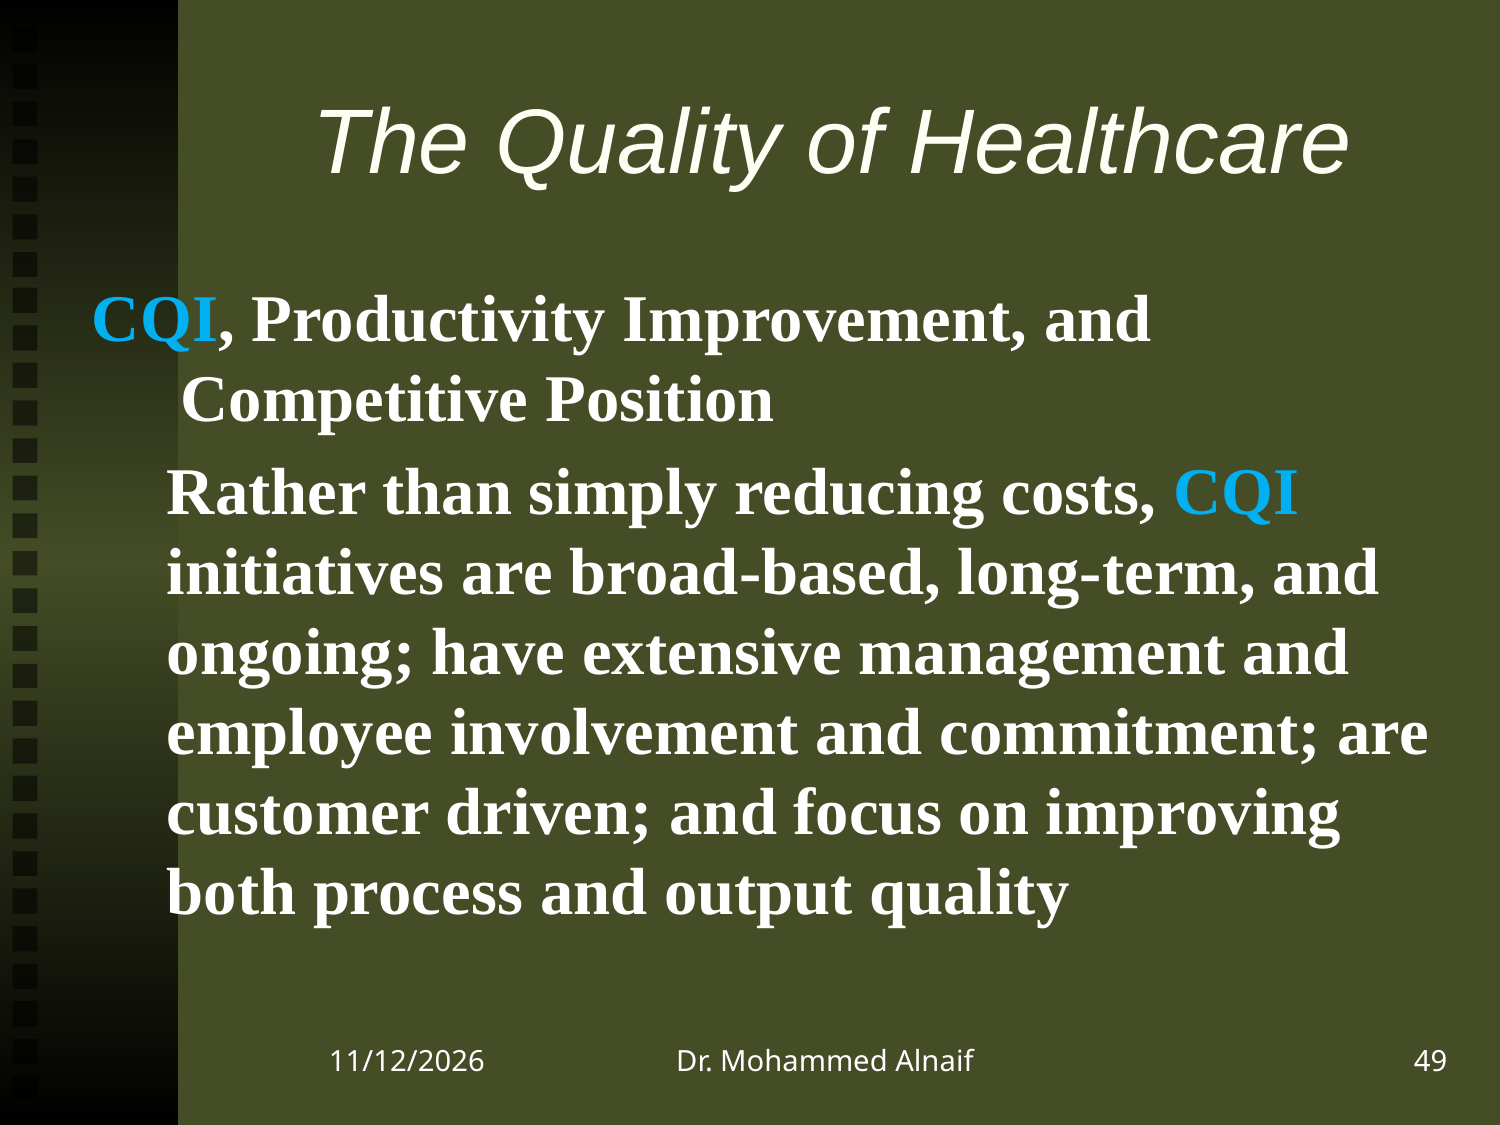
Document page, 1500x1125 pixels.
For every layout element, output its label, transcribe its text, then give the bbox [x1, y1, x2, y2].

title The Quality of Healthcare [194, 42, 1471, 231]
subtitle CQI, Productivity Improvement, and Competitive Position Rather than simply reducing costs, CQI initiatives are broad-based, long-term, and ongoing; have extensive management and employee involvement and commitment; are customer driven; and focus on improving both process and output quality [76, 266, 1471, 953]
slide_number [187, 1024, 501, 1101]
footer Dr. Mohammed Alnaif [587, 1024, 1063, 1101]
slide_number 49 [1149, 1024, 1463, 1101]
